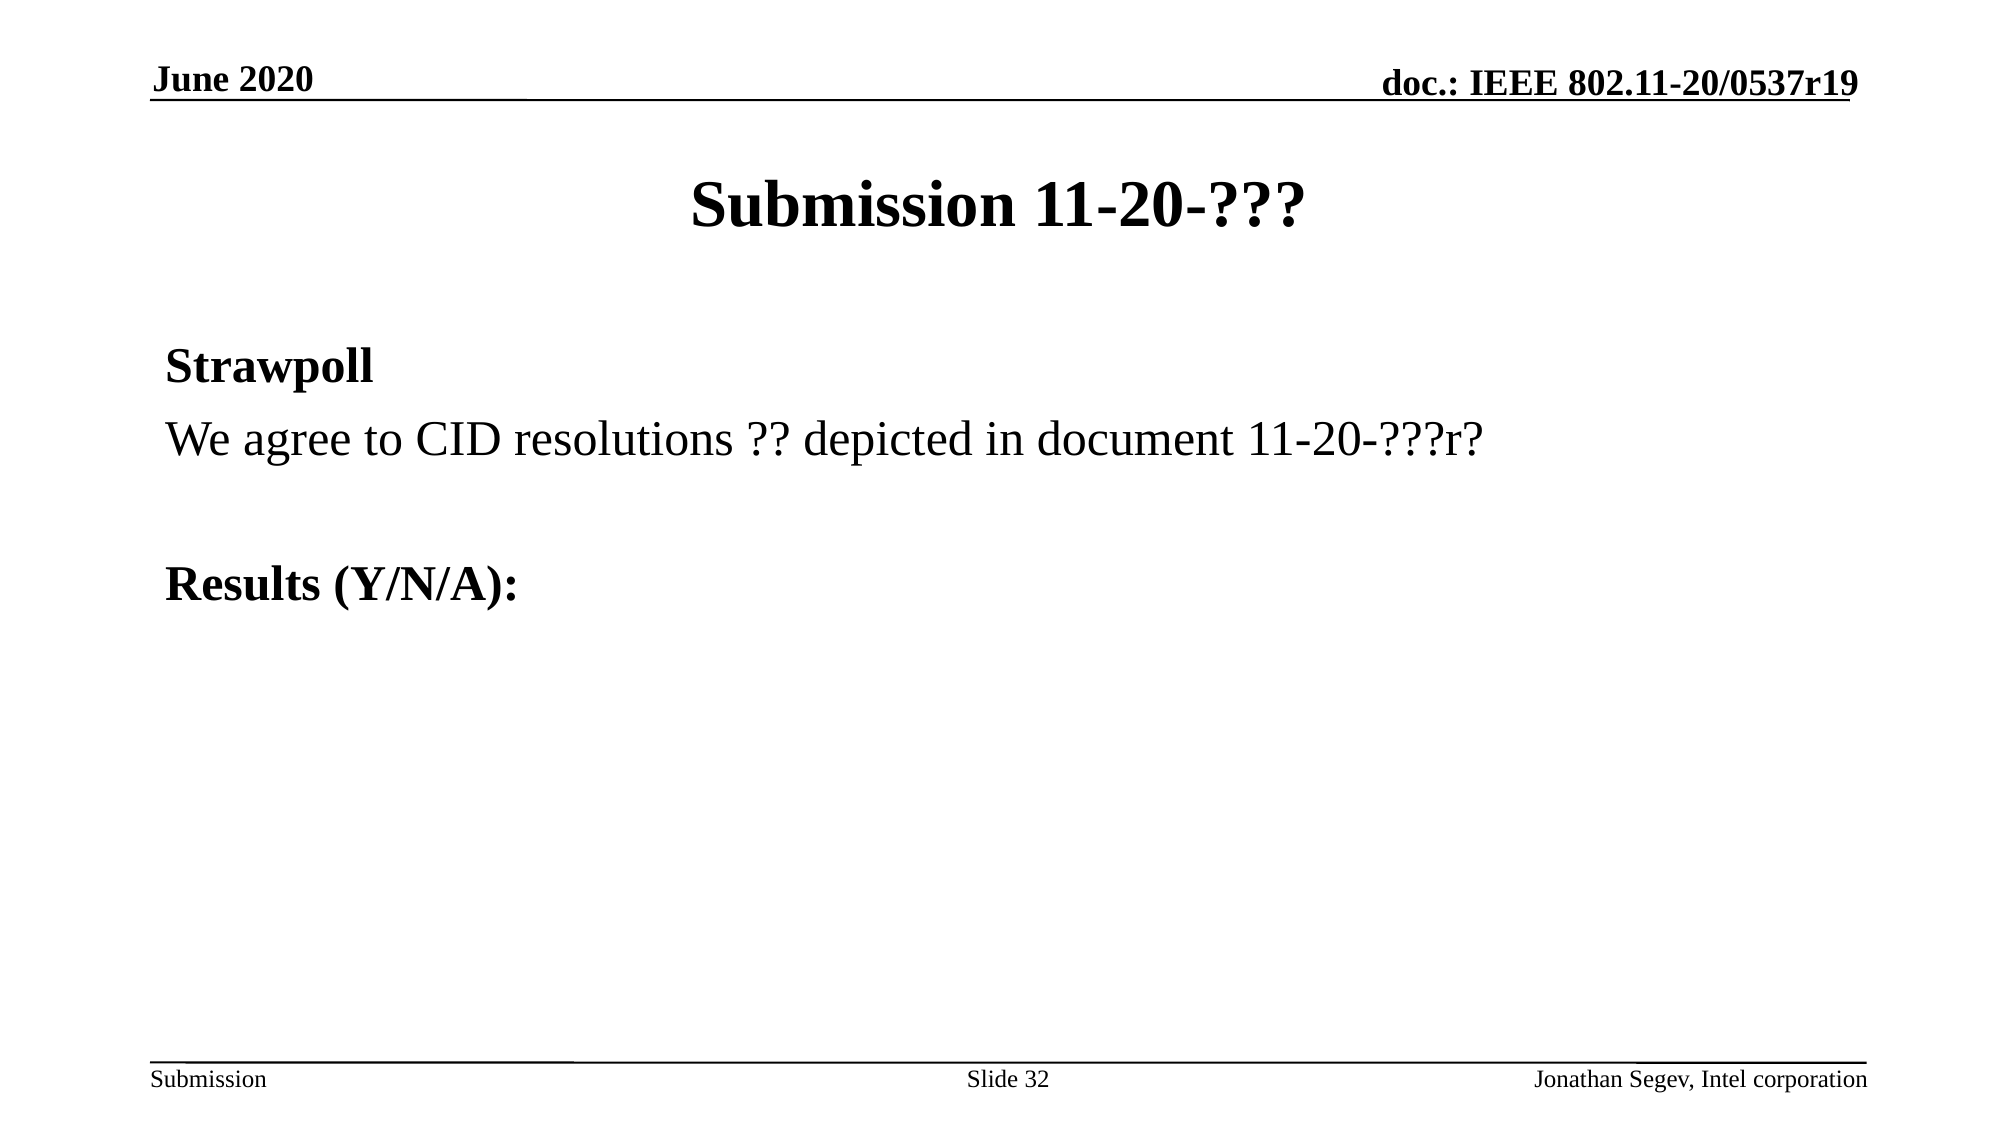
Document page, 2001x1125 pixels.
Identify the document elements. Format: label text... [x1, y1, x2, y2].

title Submission 11-20-??? [149, 112, 1850, 288]
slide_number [152, 54, 563, 100]
list Strawpoll We agree to CID resolutions ?? depicted in document 11-20-???r? Results (Y/N/A): [149, 324, 1850, 1000]
footer Jonathan Segev, Intel corporation [1171, 1061, 1869, 1093]
slide_number Slide 32 [950, 1061, 1067, 1123]
